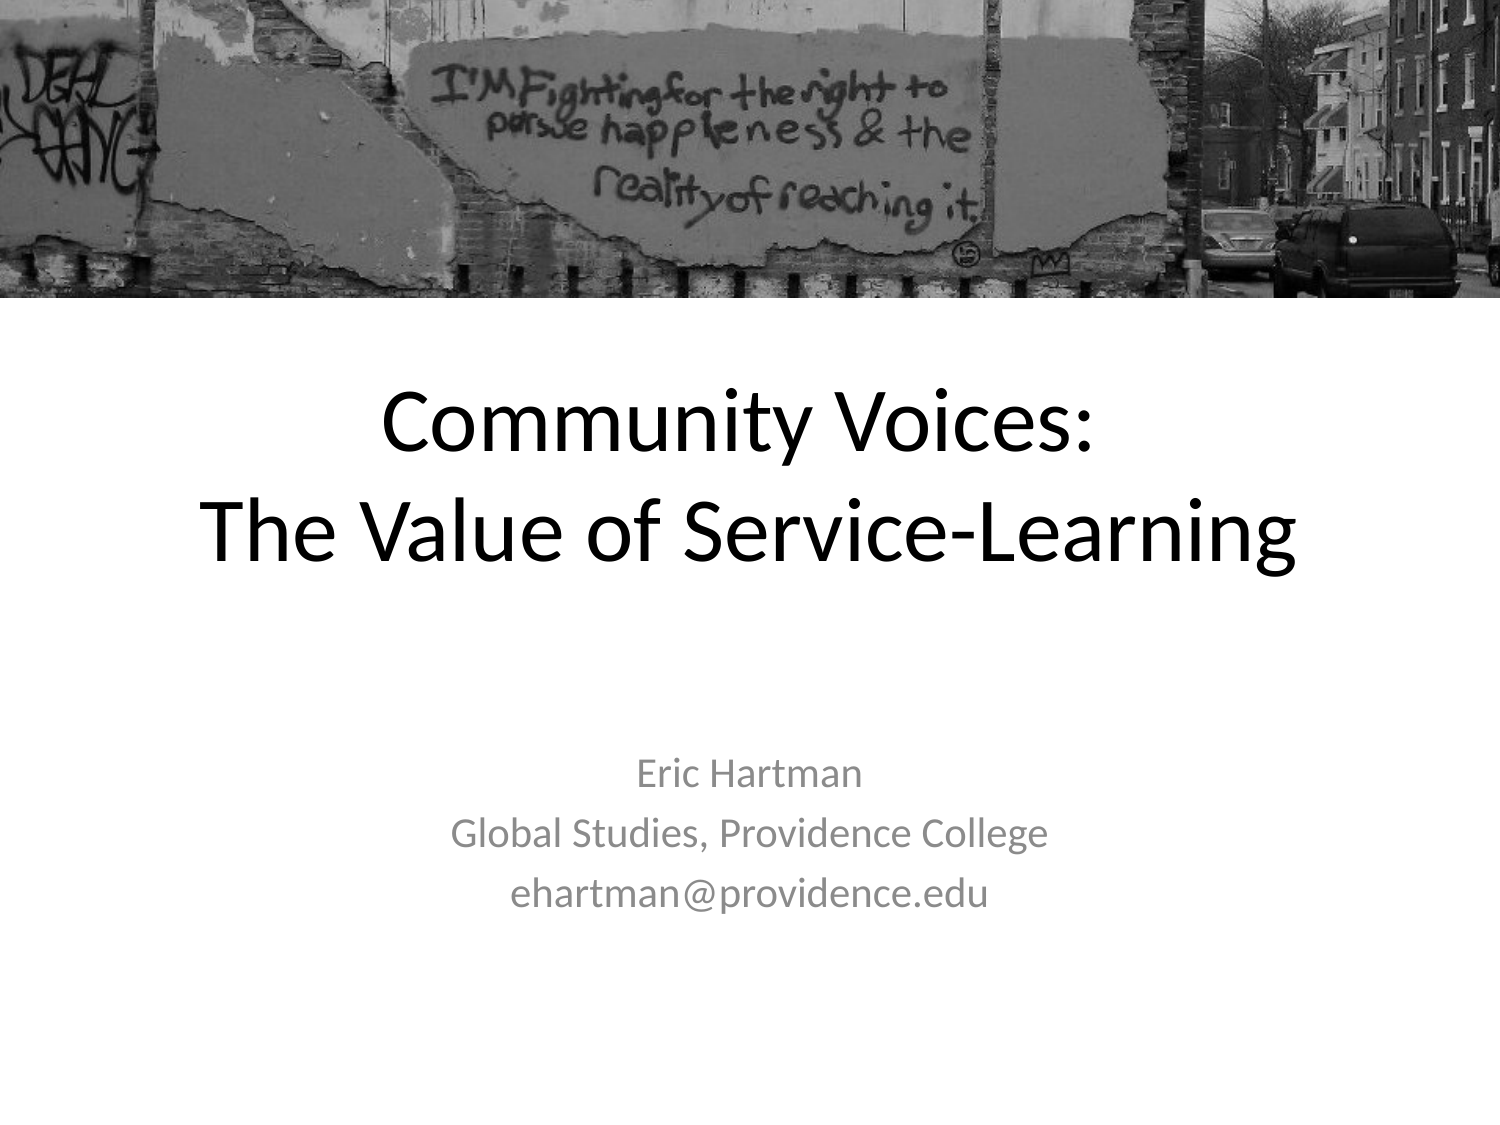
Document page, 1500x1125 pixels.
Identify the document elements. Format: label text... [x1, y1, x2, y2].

subtitle Eric Hartman Global Studies, Providence College ehartman@providence.edu [225, 737, 1275, 925]
picture [0, 0, 1500, 299]
title Community Voices: The Value of Service-Learning [112, 349, 1388, 591]
